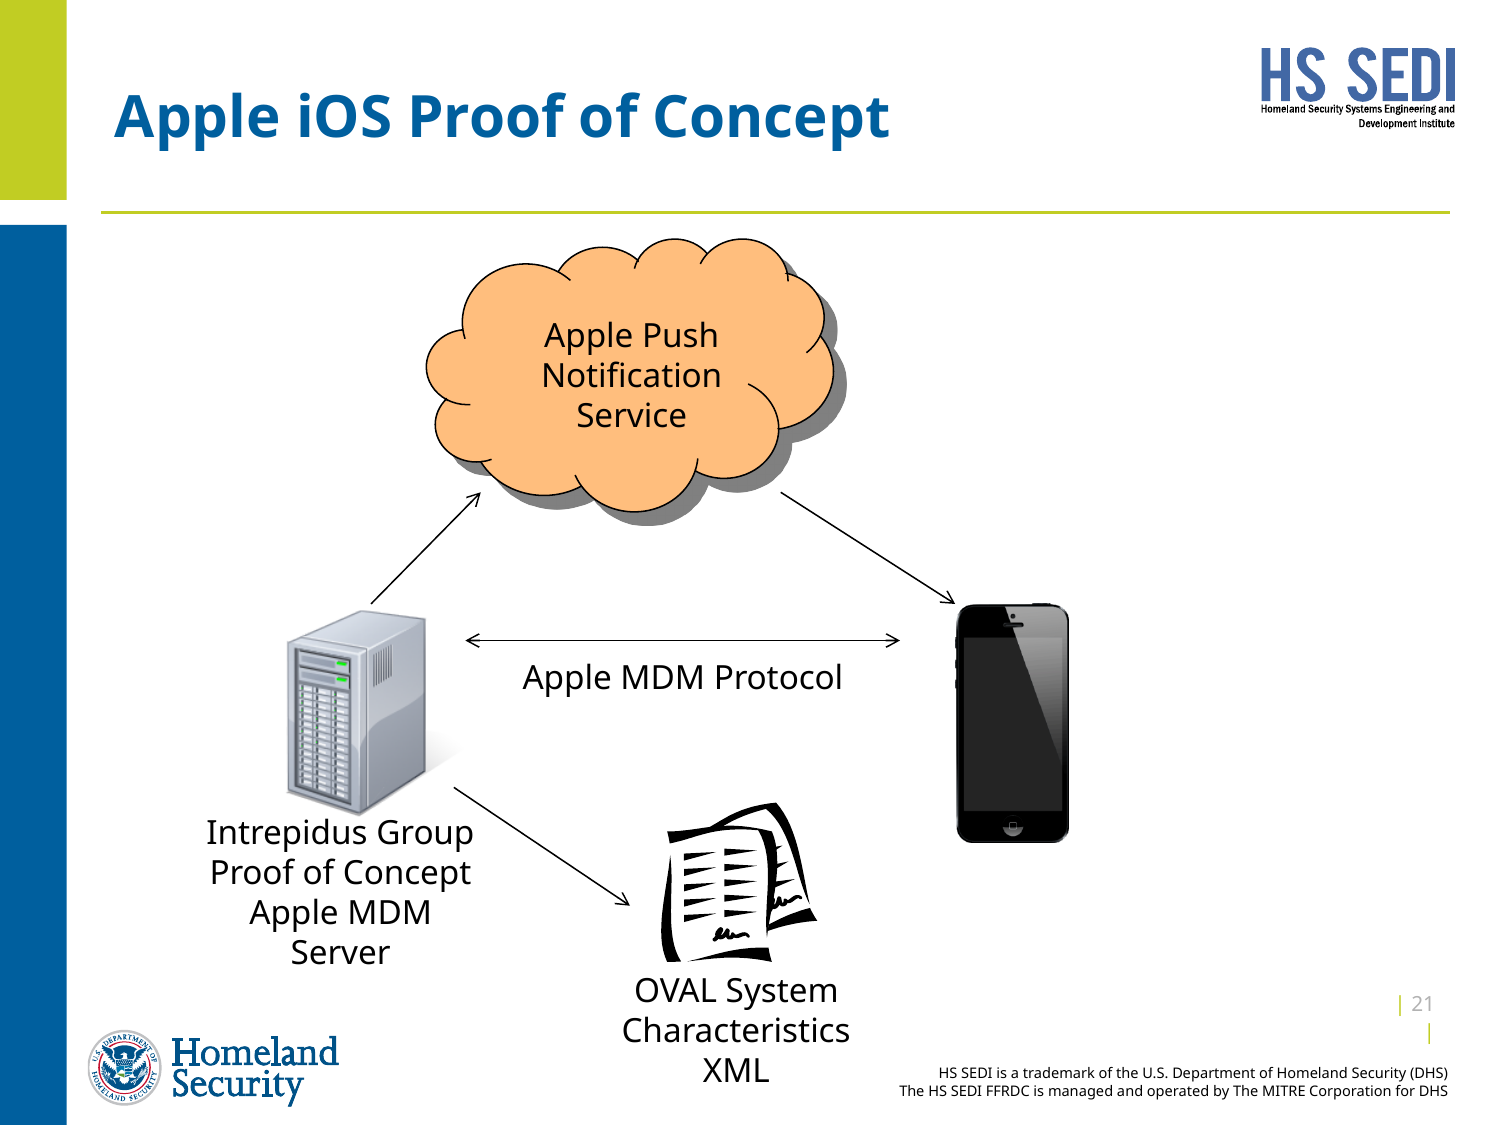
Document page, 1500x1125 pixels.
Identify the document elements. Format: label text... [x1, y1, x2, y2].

slide_number | 20 | [1368, 1021, 1450, 1052]
title Apple iOS Proof of Concept [99, 45, 1248, 188]
text_box Apple Push Notification Service [500, 307, 764, 442]
picture [260, 603, 481, 824]
text_box Apple MDM Protocol [507, 649, 900, 704]
text_box OVAL System Characteristics XML [605, 961, 868, 1097]
picture [954, 603, 1069, 843]
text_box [780, 492, 956, 605]
text_box [426, 239, 834, 512]
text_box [453, 787, 631, 906]
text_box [370, 492, 481, 605]
text_box Intrepidus Group Proof of Concept Apple MDM Server [181, 804, 500, 979]
picture [653, 802, 818, 963]
